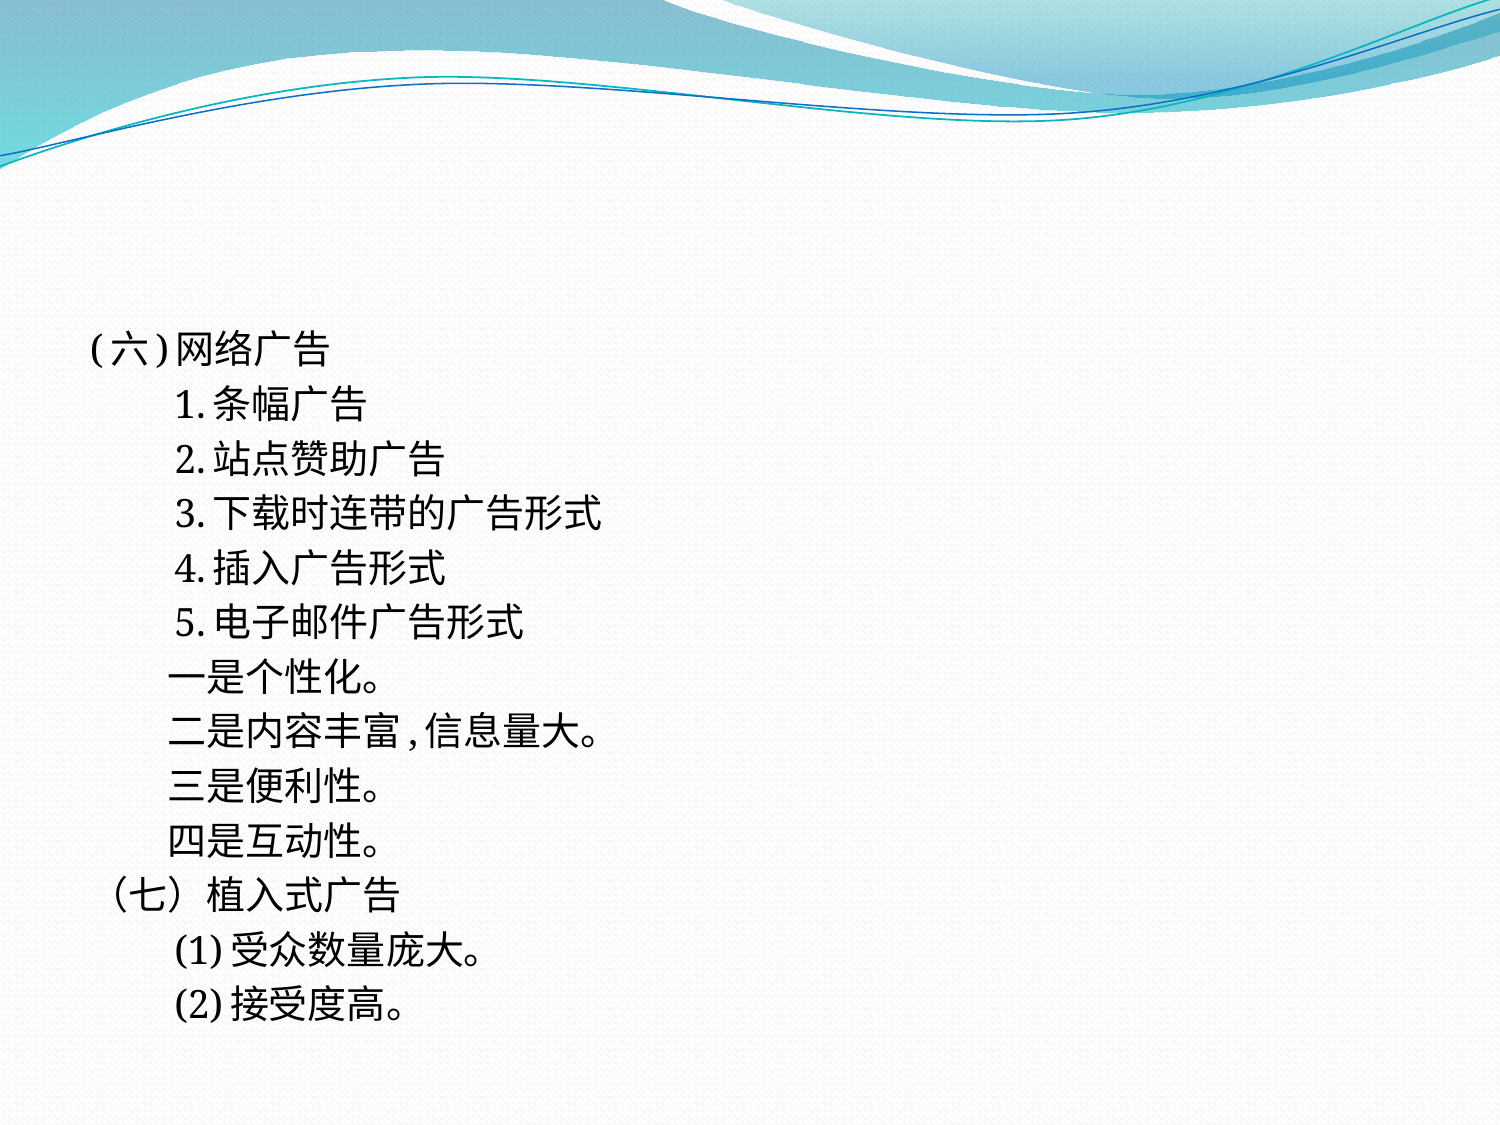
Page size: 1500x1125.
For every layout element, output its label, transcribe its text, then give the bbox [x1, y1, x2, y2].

list (六)网络广告 1.条幅广告 2.站点赞助广告 3.下载时连带的广告形式 4.插入广告形式 5.电子邮件广告形式 一是个性化。 二是内容丰富,信息量大。 三是便利性。 四是互动性。 （七）植入式广告 (1)受众数量庞大。 (2)接受度高。 [75, 317, 1425, 1038]
